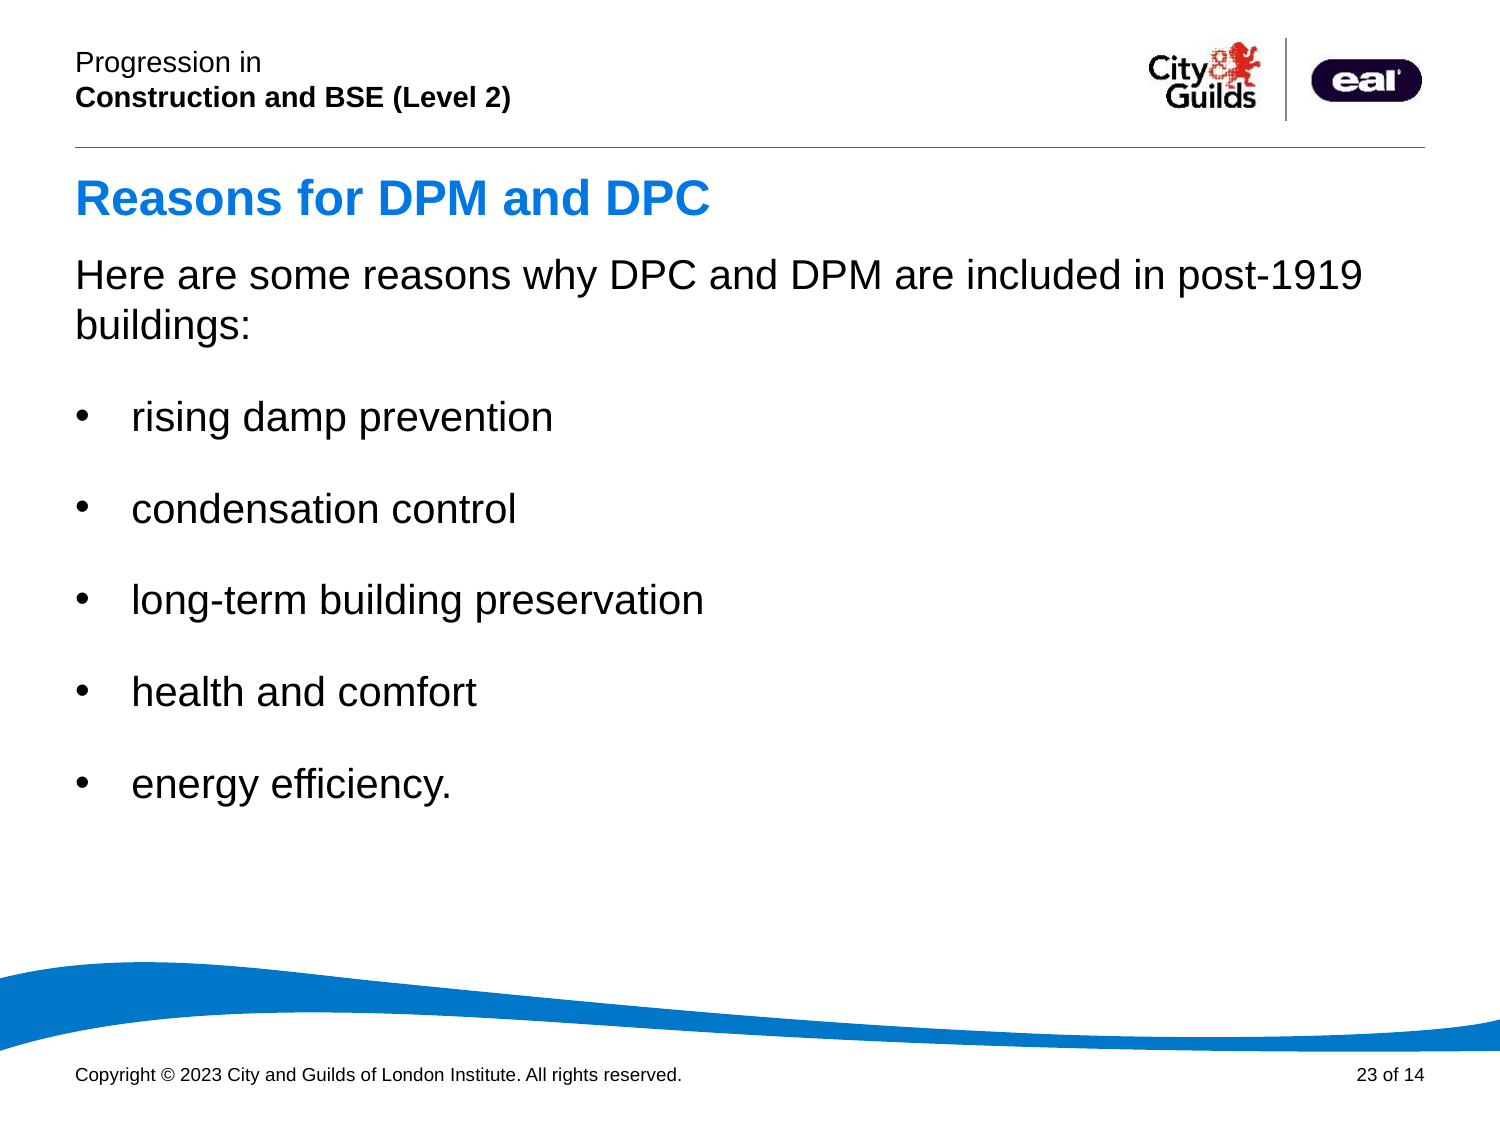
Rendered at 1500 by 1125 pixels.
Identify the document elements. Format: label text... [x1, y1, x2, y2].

title Reasons for DPM and DPC [74, 165, 1426, 229]
list Here are some reasons why DPC and DPM are included in post-1919 buildings: rising damp prevention condensation control long-term building preservation health and comfort energy efficiency. [74, 247, 1426, 946]
picture [1149, 38, 1422, 121]
